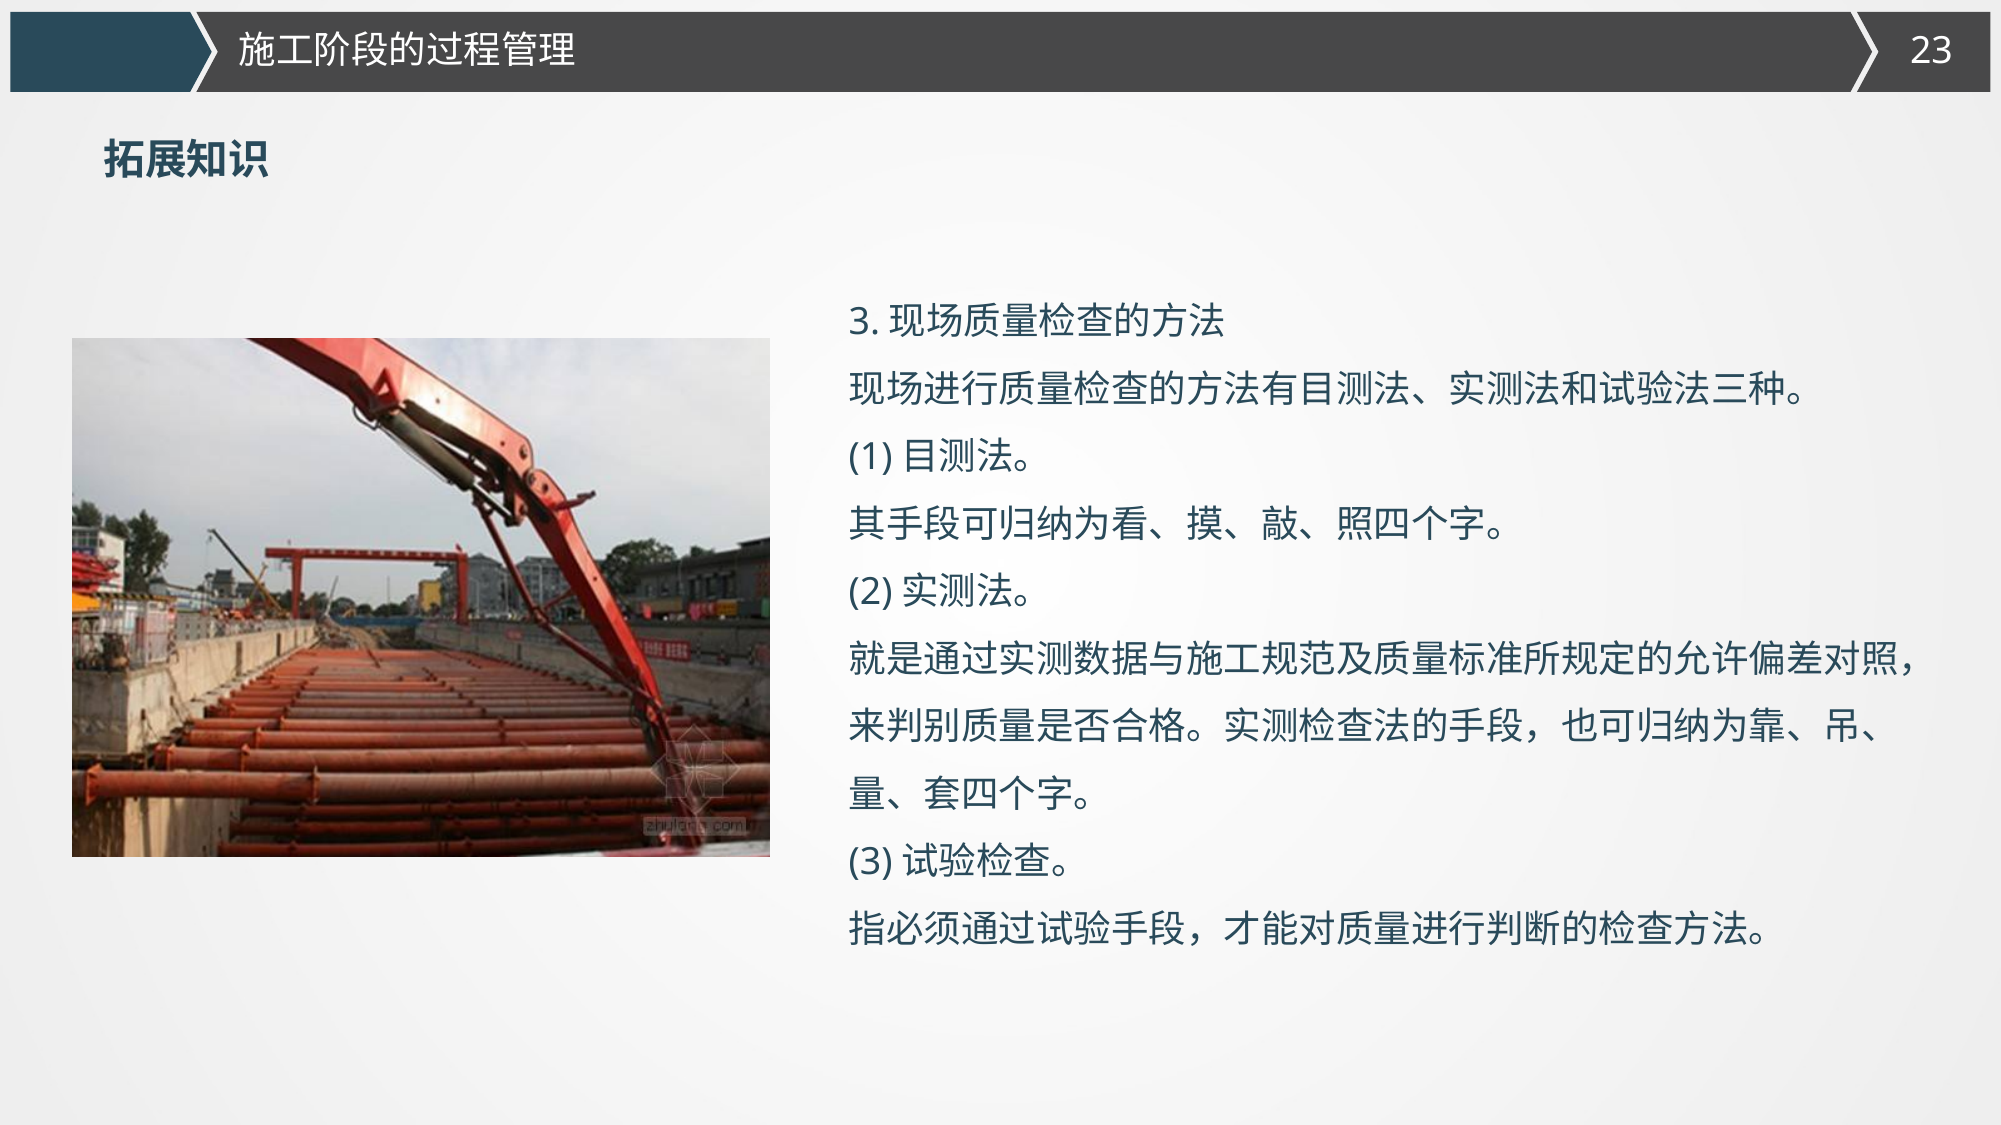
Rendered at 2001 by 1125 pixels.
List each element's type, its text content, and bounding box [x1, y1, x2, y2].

text_box 施工阶段的过程管理 [223, 19, 906, 169]
text_box 3.现场质量检查的方法 现场进行质量检查的方法有目测法、实测法和试验法三种。 (1)目测法。 其手段可归纳为看、摸、敲、照四个字。 (2)实测法。 就是通过实测数据与施工规范及质量标准所规定的允许偏差对照，来判别质量是否合格。实测检查法的手段，也可归纳为靠、吊、量、套四个字。 (3)试验检查。 指必须通过试验手段，才能对质量进行判断的检查方法。 [833, 267, 1956, 1002]
picture [0, 0, 2001, 1125]
text_box 拓展知识 [88, 125, 496, 190]
